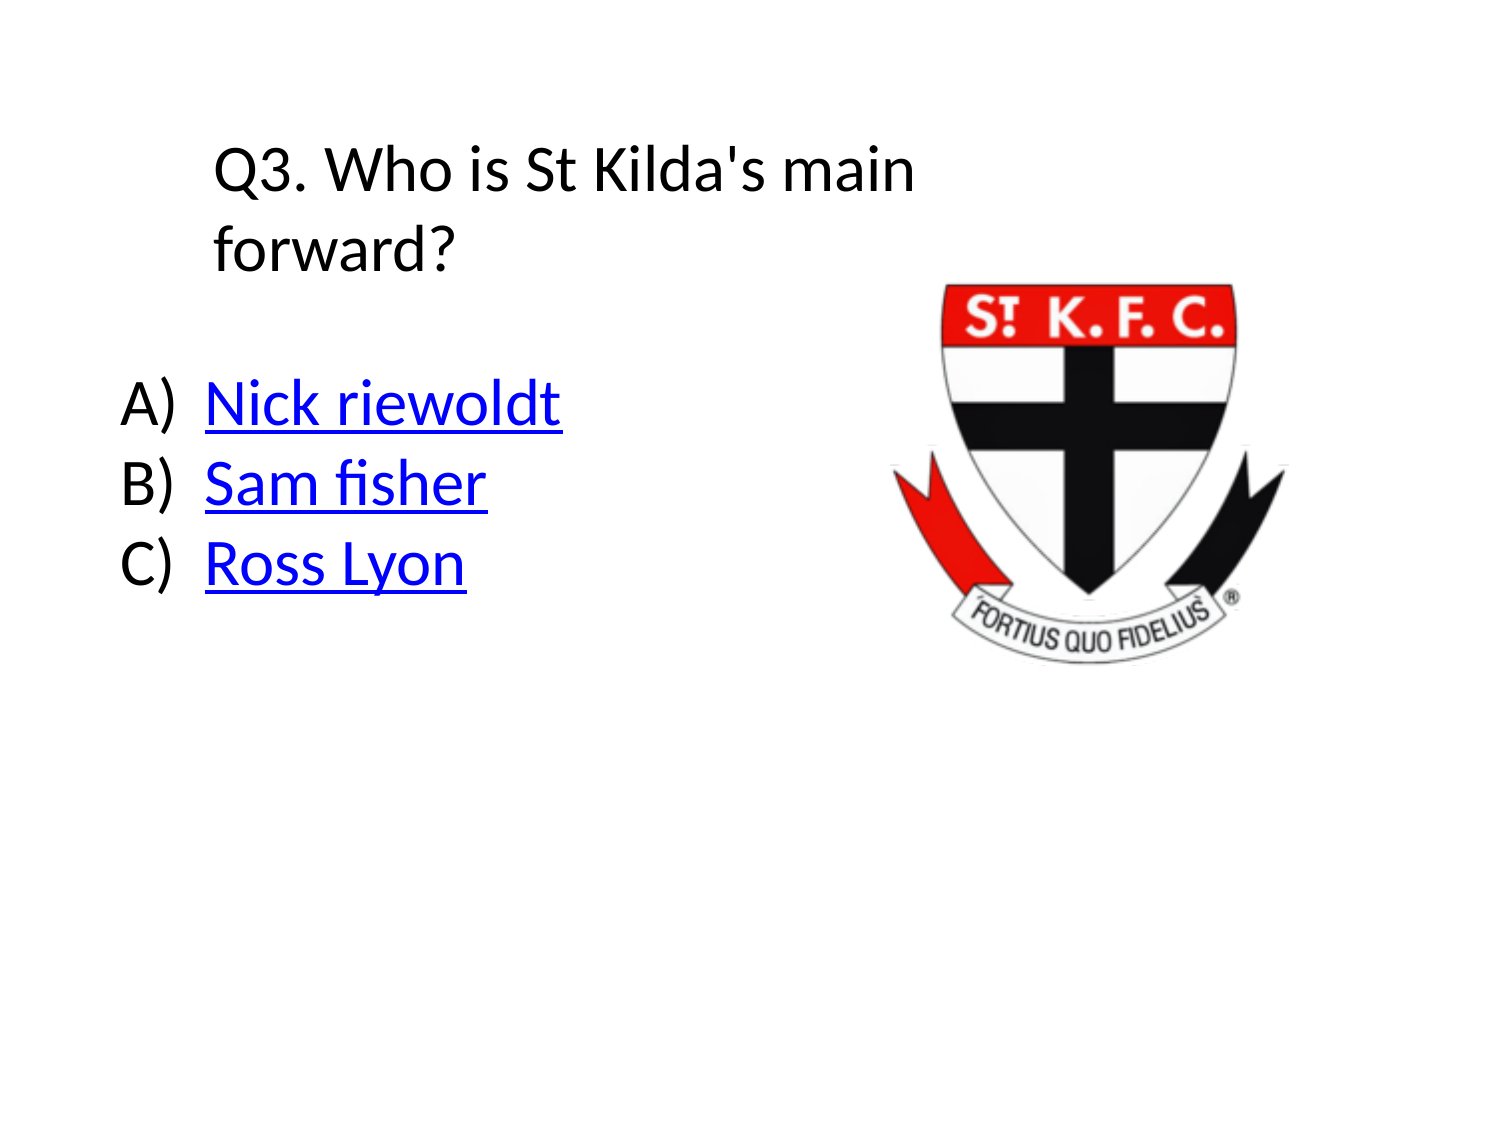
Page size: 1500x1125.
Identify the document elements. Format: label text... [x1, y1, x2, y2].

text_box Q3. Who is St Kilda's main forward? [199, 117, 961, 292]
picture [890, 280, 1290, 669]
text_box Nick riewoldt Sam fisher Ross Lyon [105, 351, 715, 607]
